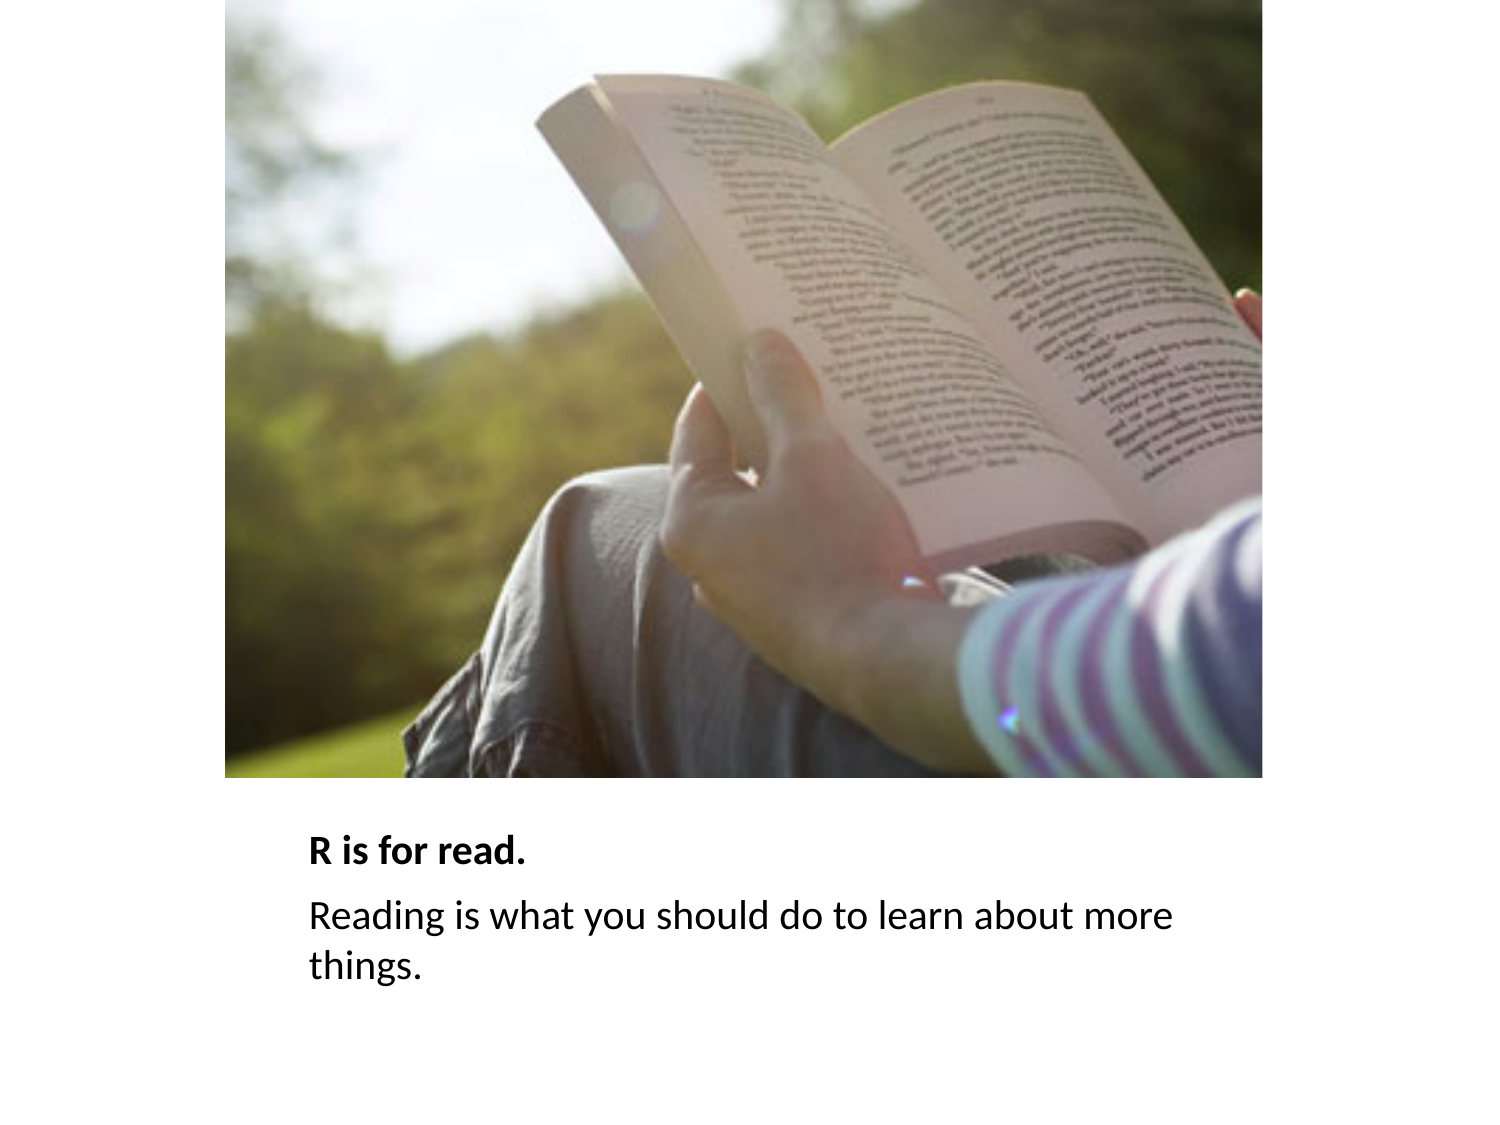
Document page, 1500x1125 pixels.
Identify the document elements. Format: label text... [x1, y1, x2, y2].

list Reading is what you should do to learn about more things. [294, 880, 1194, 1013]
picture [224, 0, 1263, 779]
title R is for read. [294, 787, 1194, 880]
